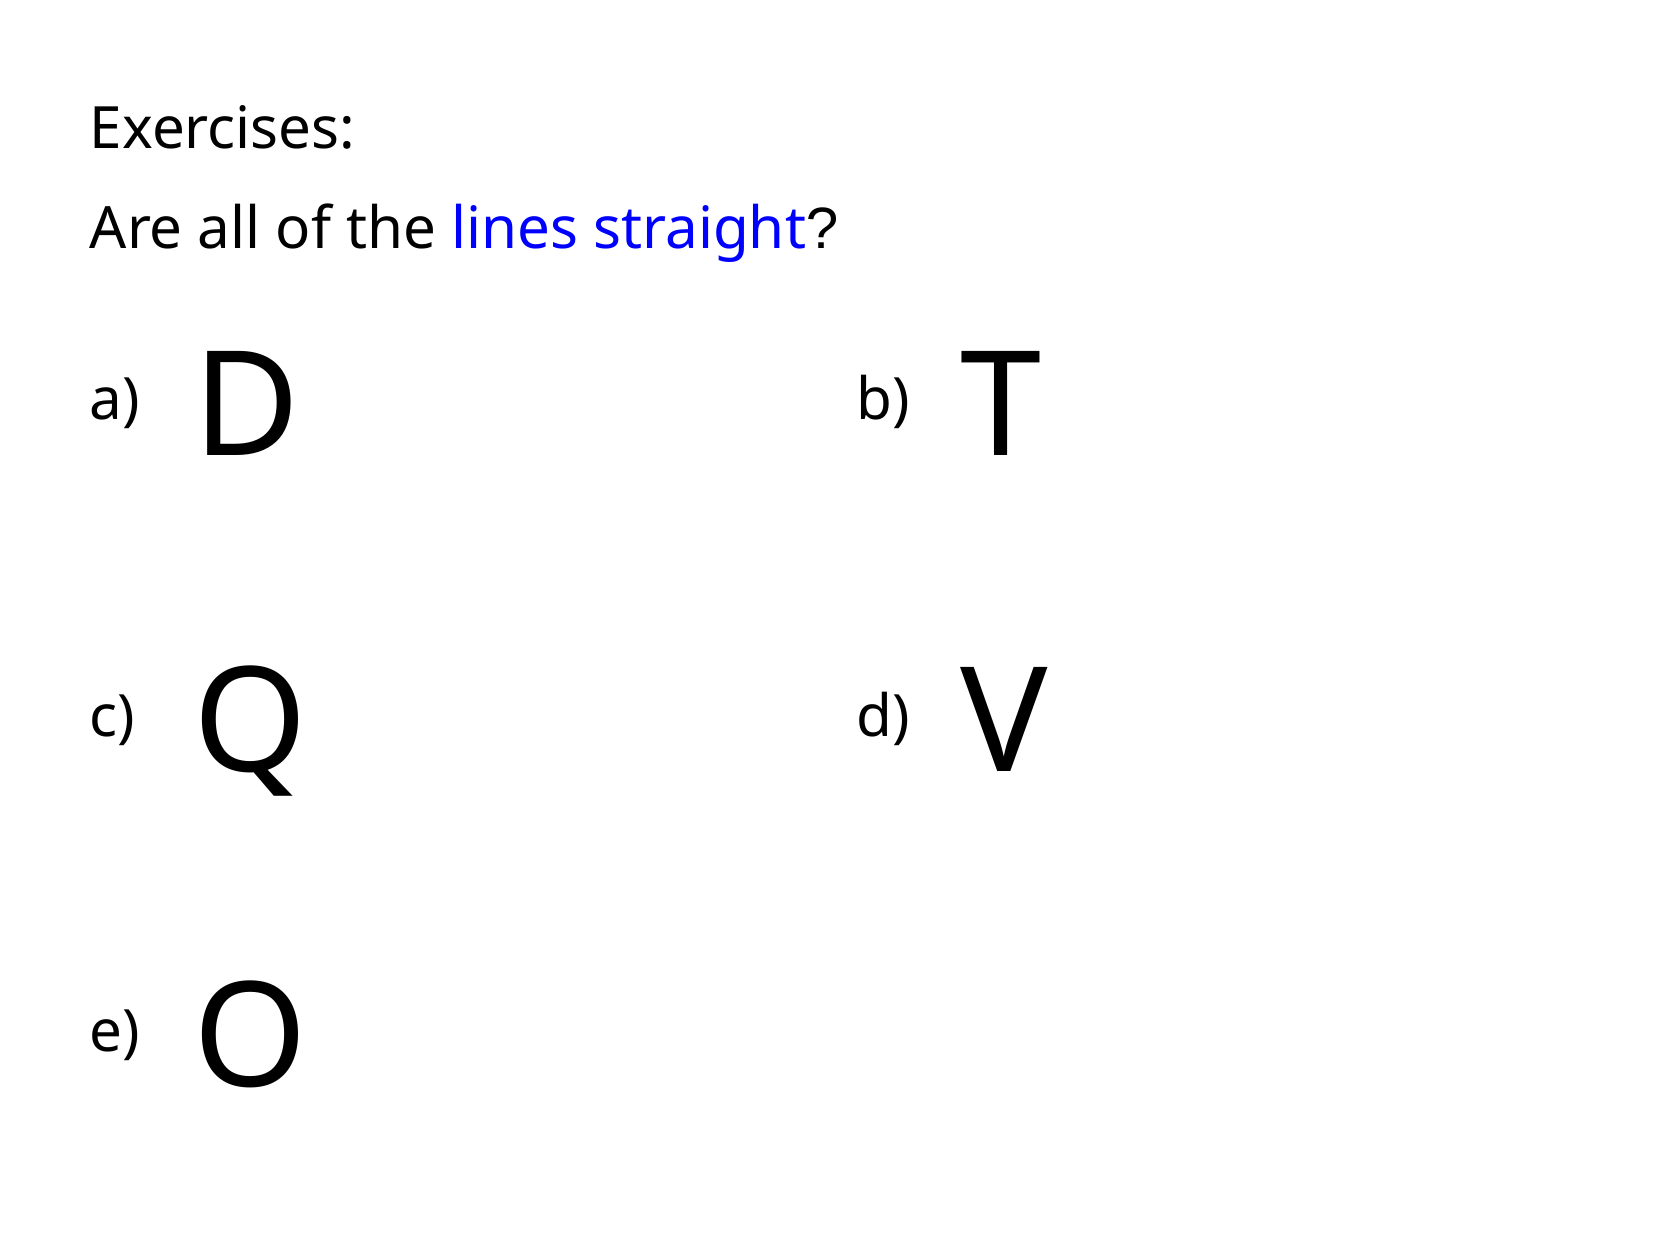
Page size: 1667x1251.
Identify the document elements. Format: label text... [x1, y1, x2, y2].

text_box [841, 618, 1215, 740]
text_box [841, 301, 1215, 424]
text_box Exercises: Are all of the lines straight? [74, 72, 1667, 268]
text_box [74, 301, 448, 424]
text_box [74, 933, 448, 1055]
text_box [74, 618, 448, 740]
